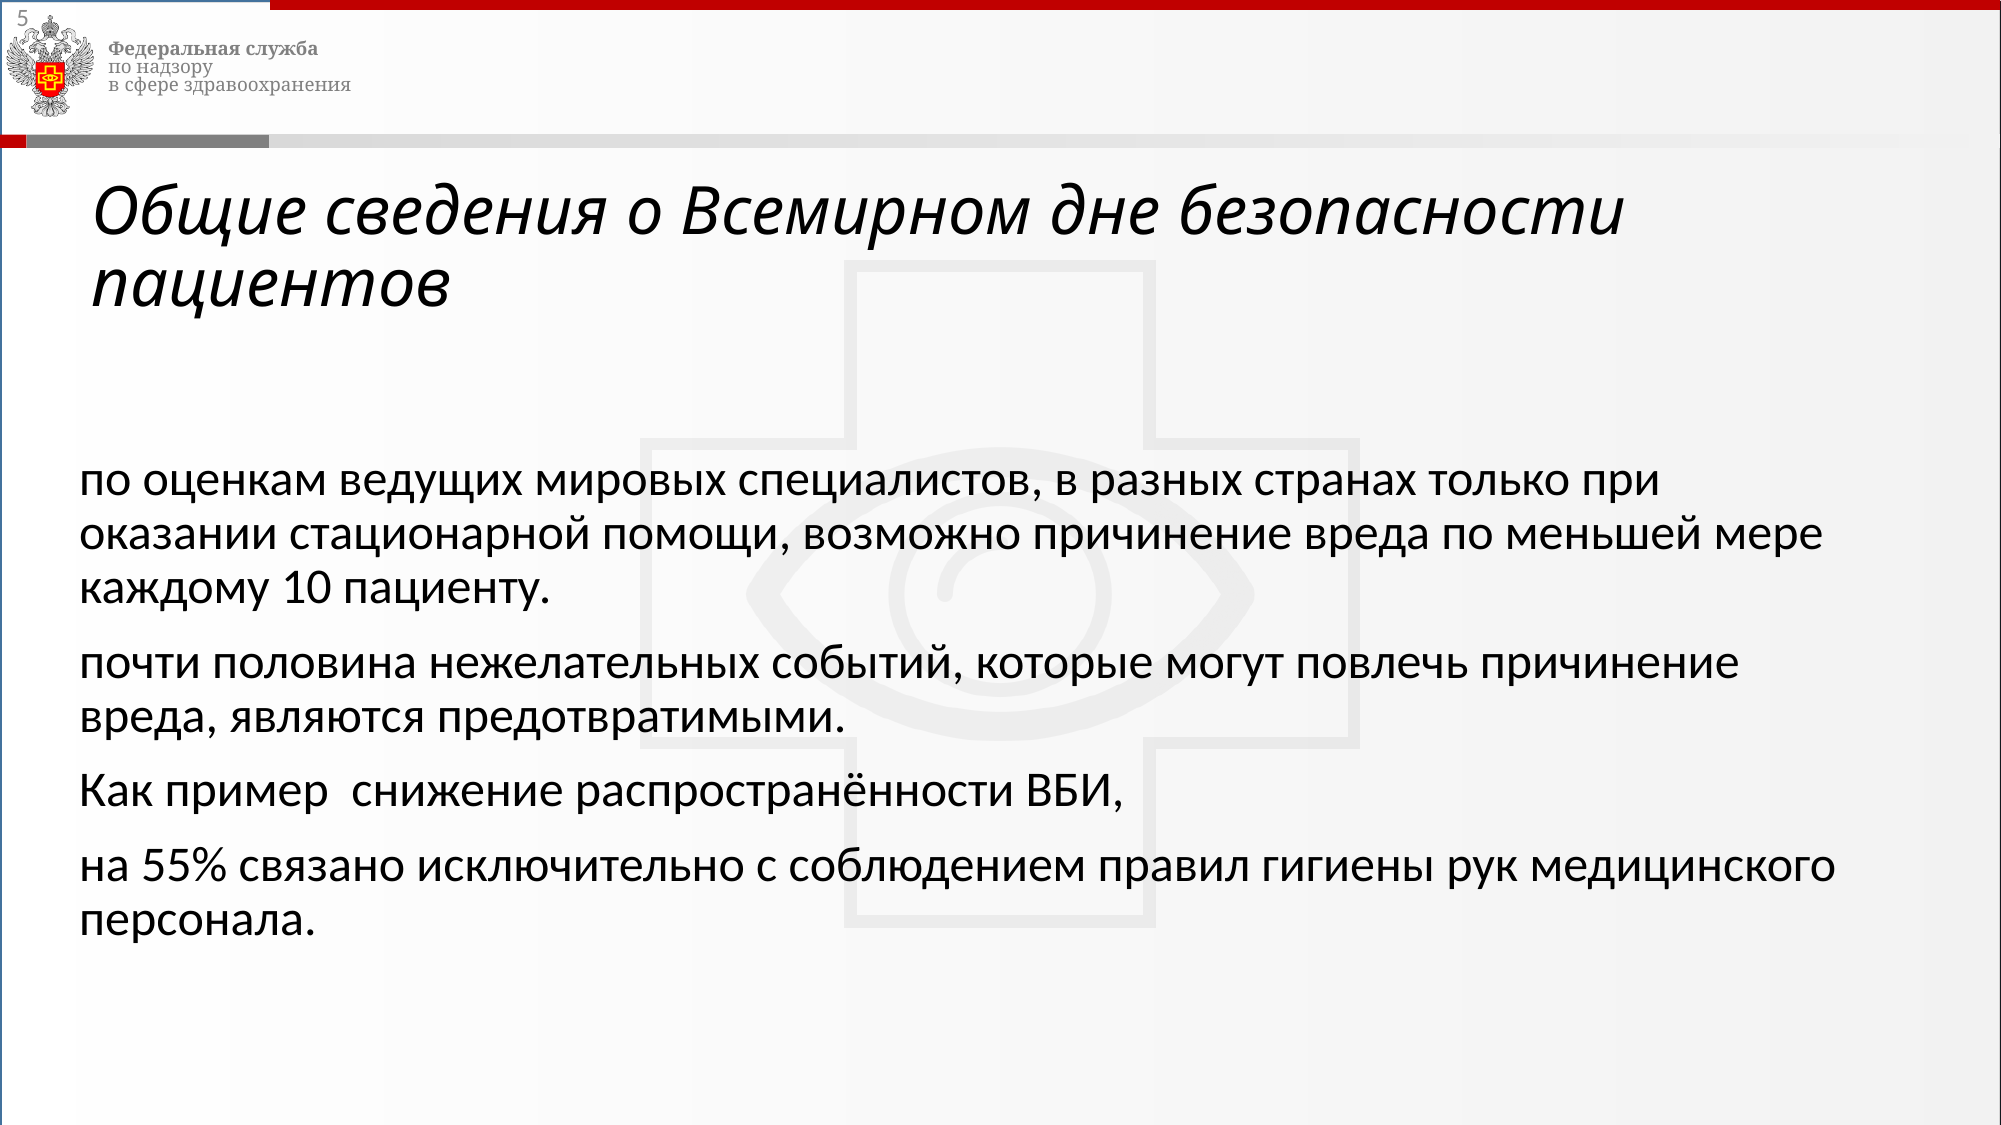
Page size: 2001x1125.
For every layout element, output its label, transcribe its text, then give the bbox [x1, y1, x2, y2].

list по оценкам ведущих мировых специалистов, в разных странах только при оказании стационарной помощи, возможно причинение вреда по меньшей мере каждому 10 пациенту. почти половина нежелательных событий, которые могут повлечь причинение вреда, являются предотвратимыми. Как пример снижение распространённости ВБИ, на 55% связано исключительно с соблюдением правил гигиены рук медицинского персонала. [64, 390, 1862, 999]
slide_number 5 [0, 0, 65, 47]
picture [0, 15, 101, 117]
title Общие сведения о Всемирном дне безопасности пациентов [76, 155, 1888, 329]
